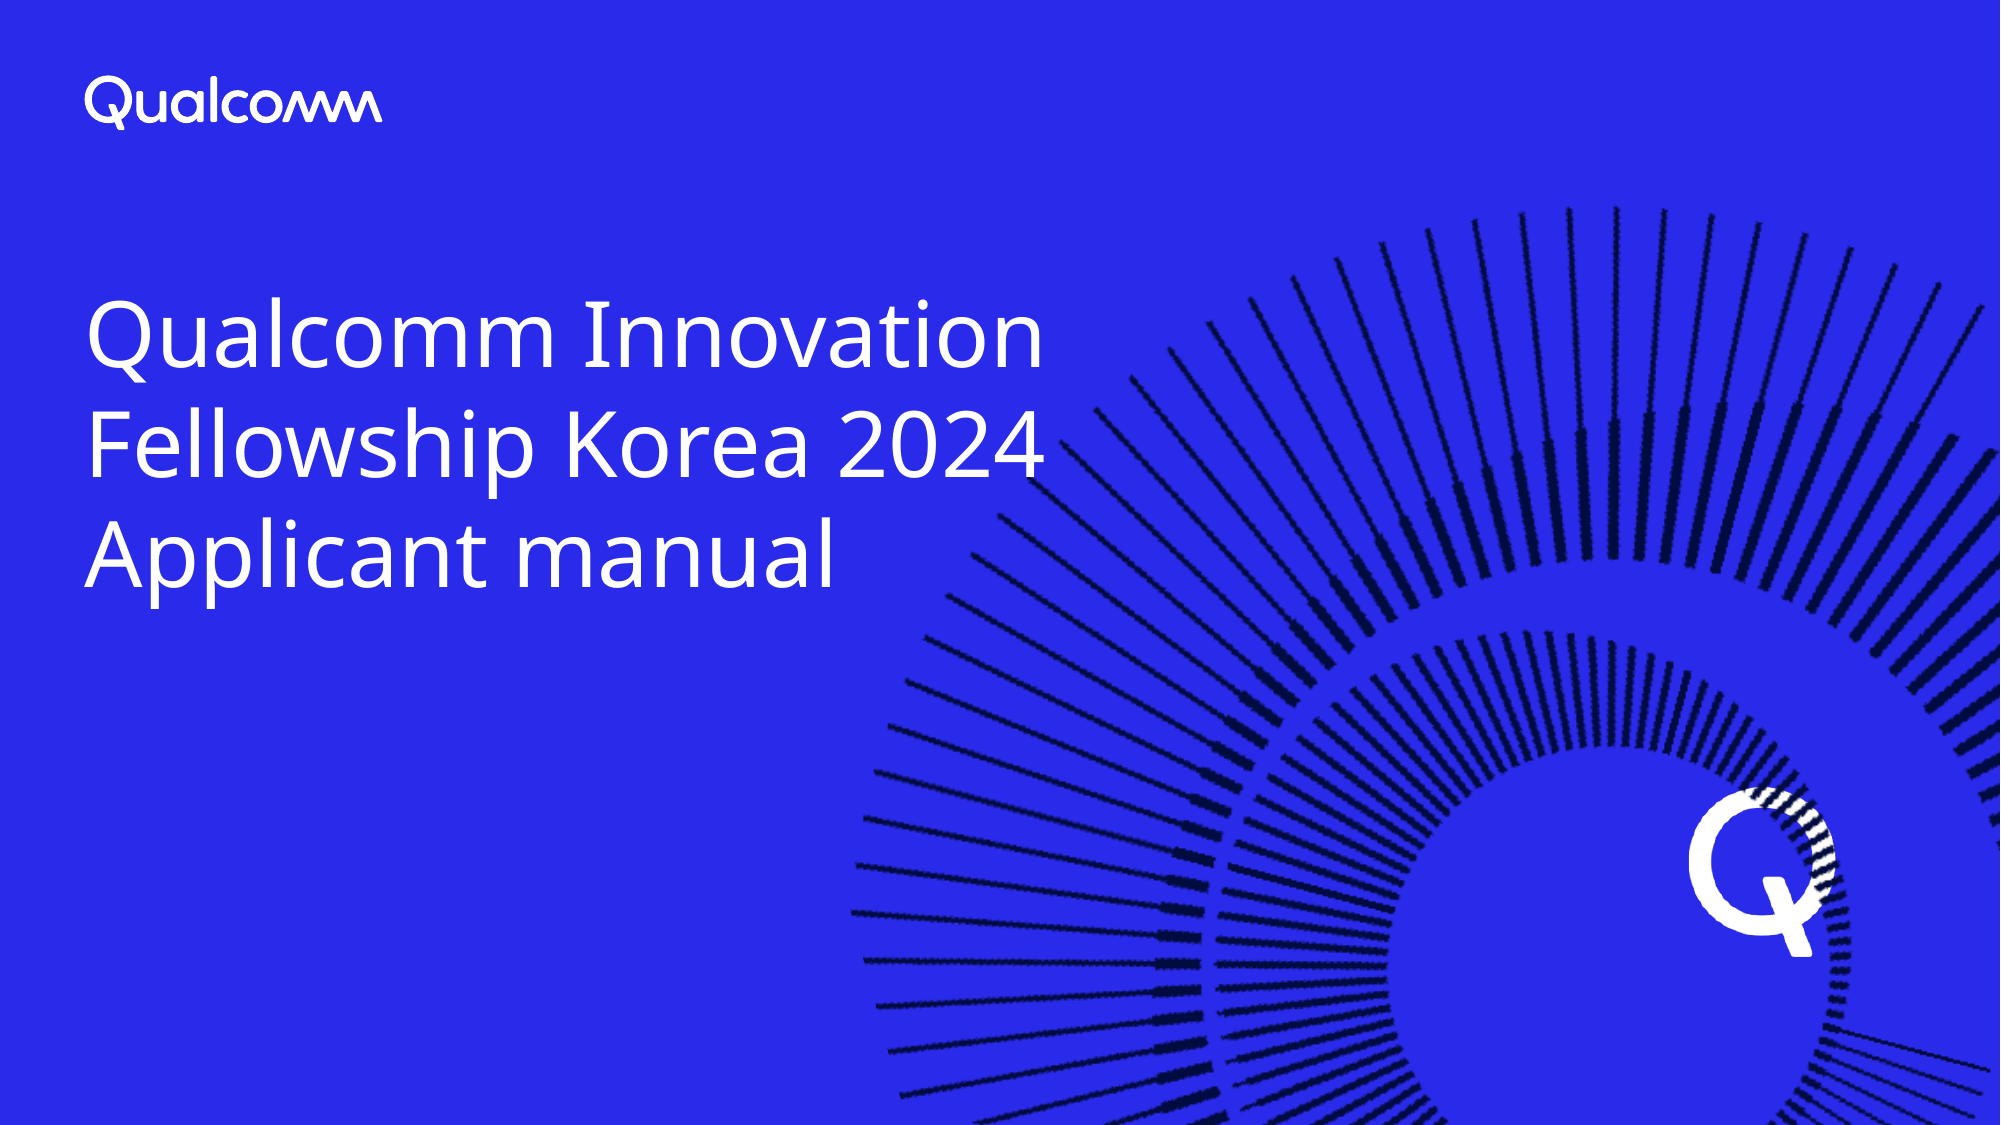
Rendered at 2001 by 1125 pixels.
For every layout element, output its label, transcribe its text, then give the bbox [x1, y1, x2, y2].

title Qualcomm Innovation Fellowship Korea 2024 Applicant manual [84, 260, 1123, 622]
picture [777, 15, 2000, 1125]
